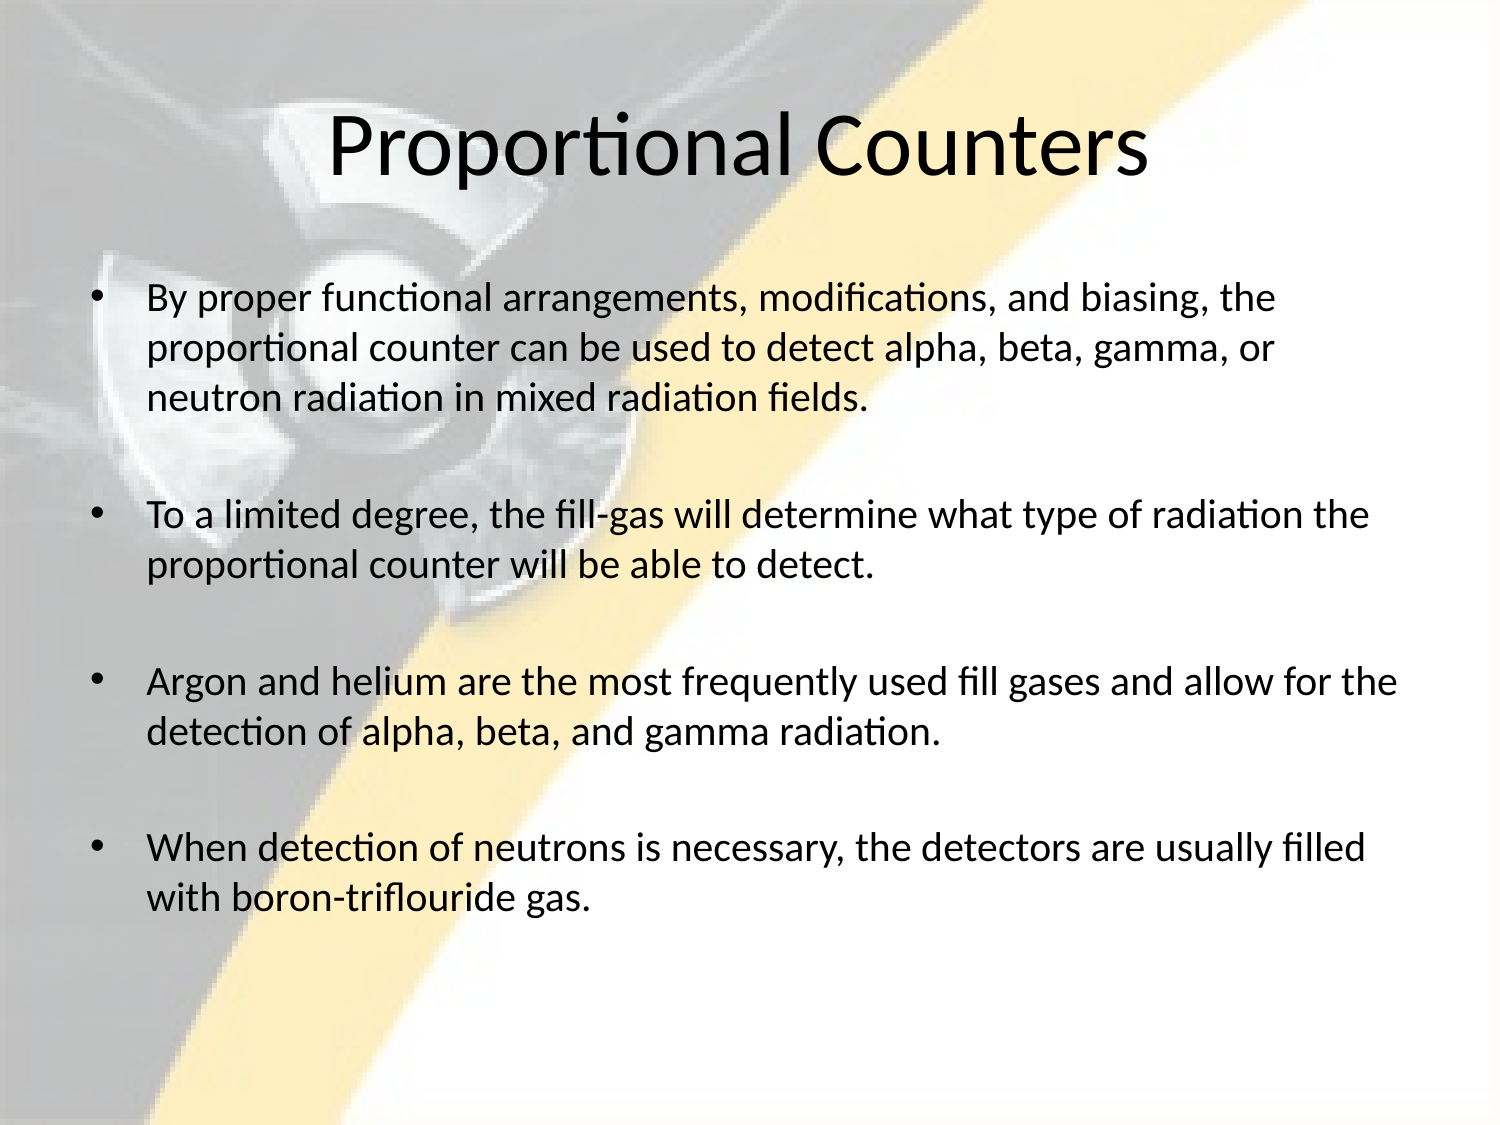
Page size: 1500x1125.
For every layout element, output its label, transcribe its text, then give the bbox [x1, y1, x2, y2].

title Proportional Counters [75, 45, 1425, 233]
list By proper functional arrangements, modifications, and biasing, the proportional counter can be used to detect alpha, beta, gamma, or neutron radiation in mixed radiation fields. To a limited degree, the fill-gas will determine what type of radiation the proportional counter will be able to detect. Argon and helium are the most frequently used fill gases and allow for the detection of alpha, beta, and gamma radiation. When detection of neutrons is necessary, the detectors are usually filled with boron-triflouride gas. [75, 262, 1425, 1005]
